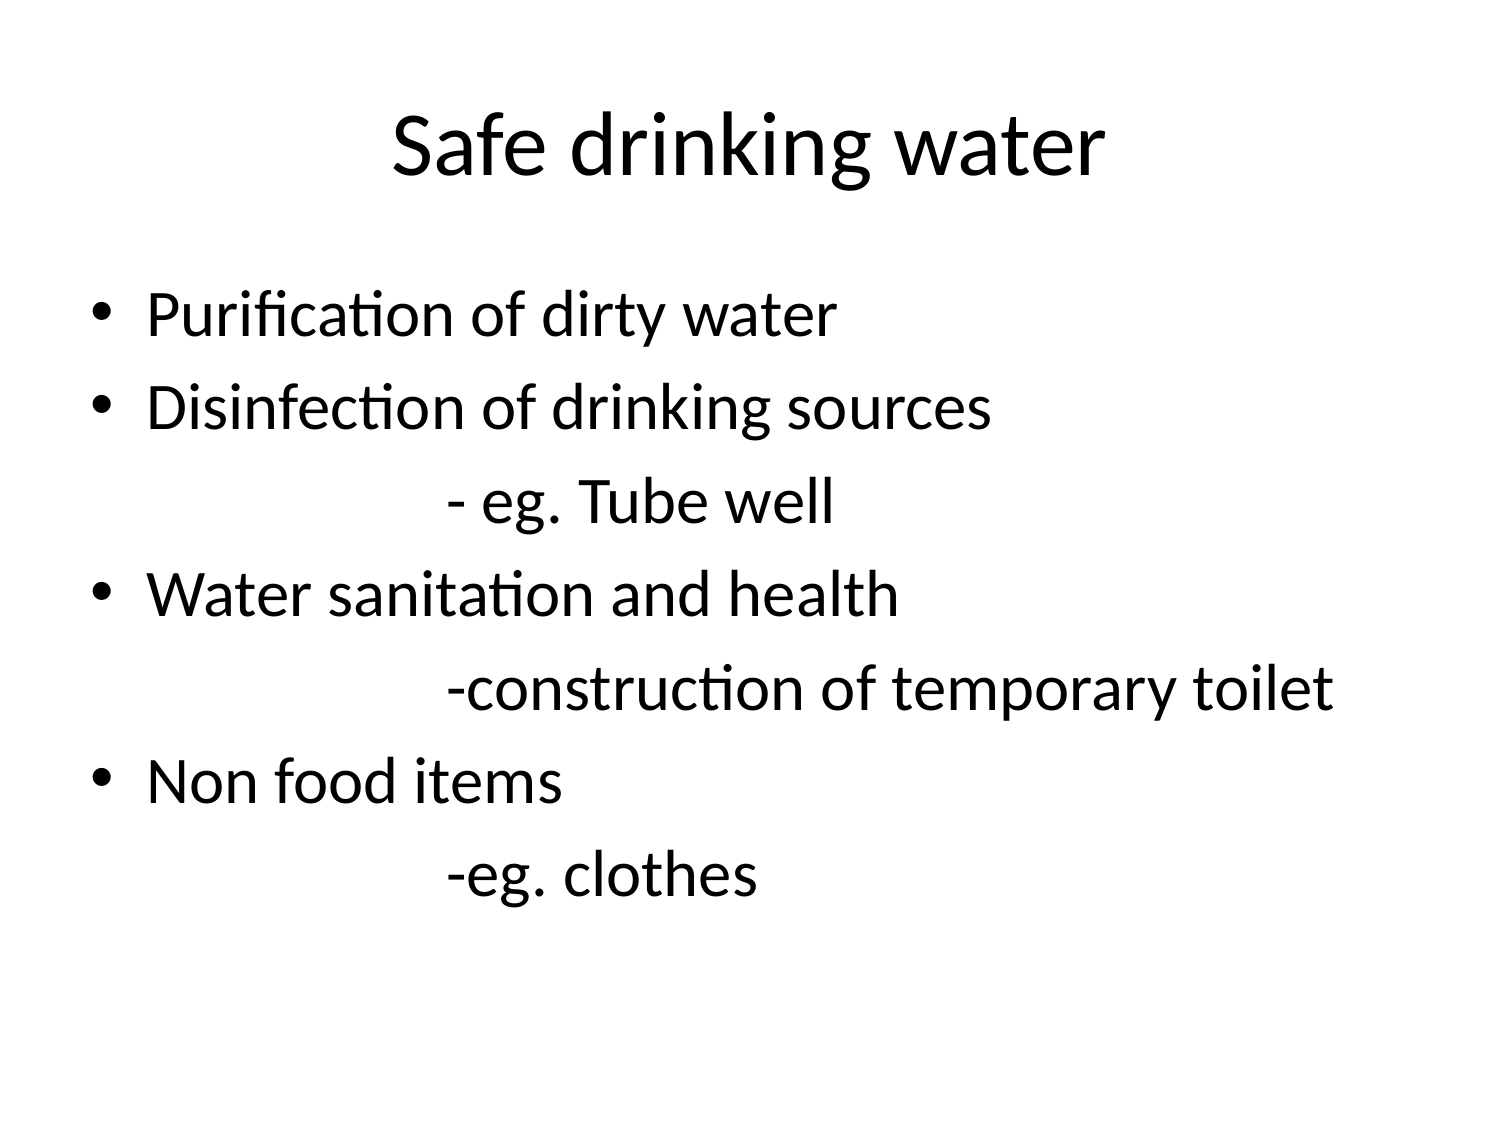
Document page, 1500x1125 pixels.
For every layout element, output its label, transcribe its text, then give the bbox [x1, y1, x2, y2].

list Purification of dirty water Disinfection of drinking sources - eg. Tube well Water sanitation and health -construction of temporary toilet Non food items -eg. clothes [75, 262, 1425, 1005]
title Safe drinking water [75, 45, 1425, 233]
